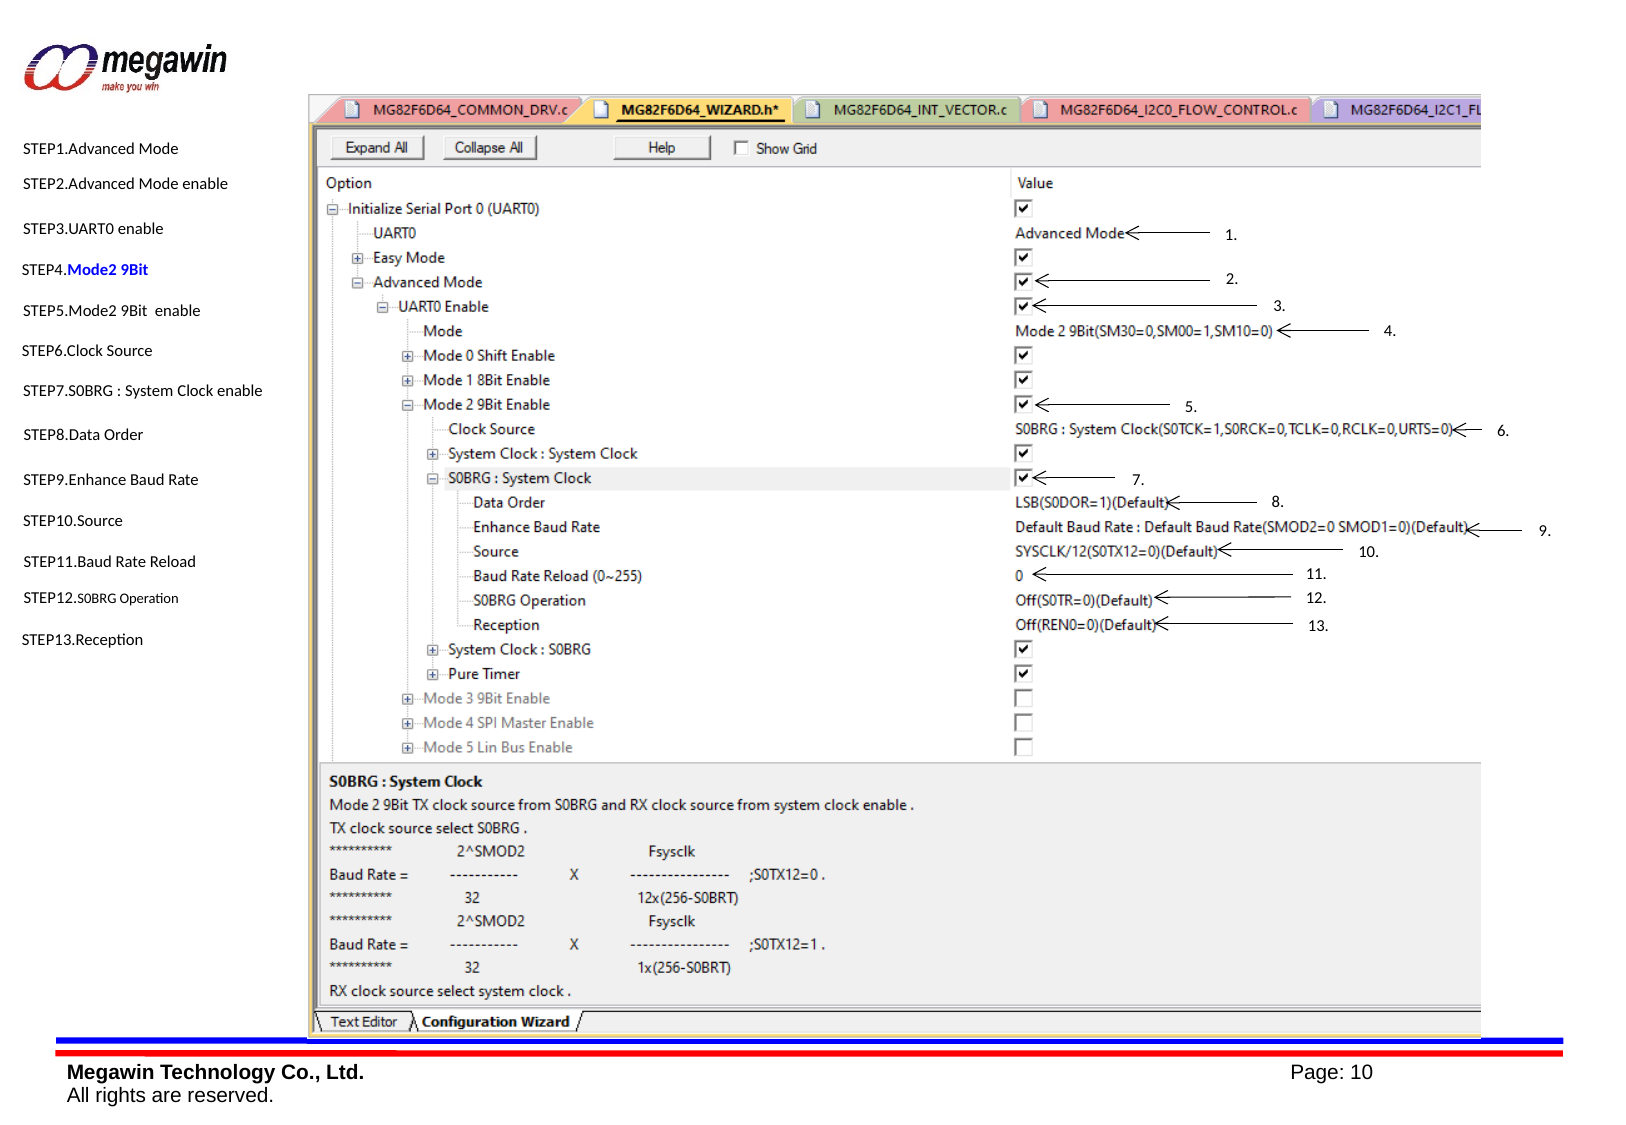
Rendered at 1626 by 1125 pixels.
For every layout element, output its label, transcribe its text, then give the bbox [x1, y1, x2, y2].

text_box STEP13.Reception [7, 621, 242, 656]
text_box STEP8.Data Order [8, 416, 274, 452]
text_box STEP4.Mode2 9Bit [7, 250, 192, 286]
text_box STEP11.Baud Rate Reload [8, 543, 244, 578]
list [307, 94, 1481, 1039]
text_box STEP3.UART0 enable [8, 210, 193, 246]
text_box STEP12.S0BRG Operation [8, 579, 307, 615]
text_box 9. [1524, 512, 1590, 548]
text_box 6. [1482, 412, 1548, 448]
text_box STEP7.S0BRG : System Clock enable [8, 372, 307, 408]
picture [19, 37, 231, 97]
text_box STEP2.Advanced Mode enable [8, 165, 274, 221]
text_box STEP6.Clock Source [7, 332, 273, 368]
text_box STEP1.Advanced Mode [8, 130, 296, 166]
text_box STEP9.Enhance Baud Rate [8, 461, 244, 496]
text_box STEP10.Source [8, 502, 231, 538]
text_box STEP5.Mode2 9Bit enable [8, 292, 221, 328]
